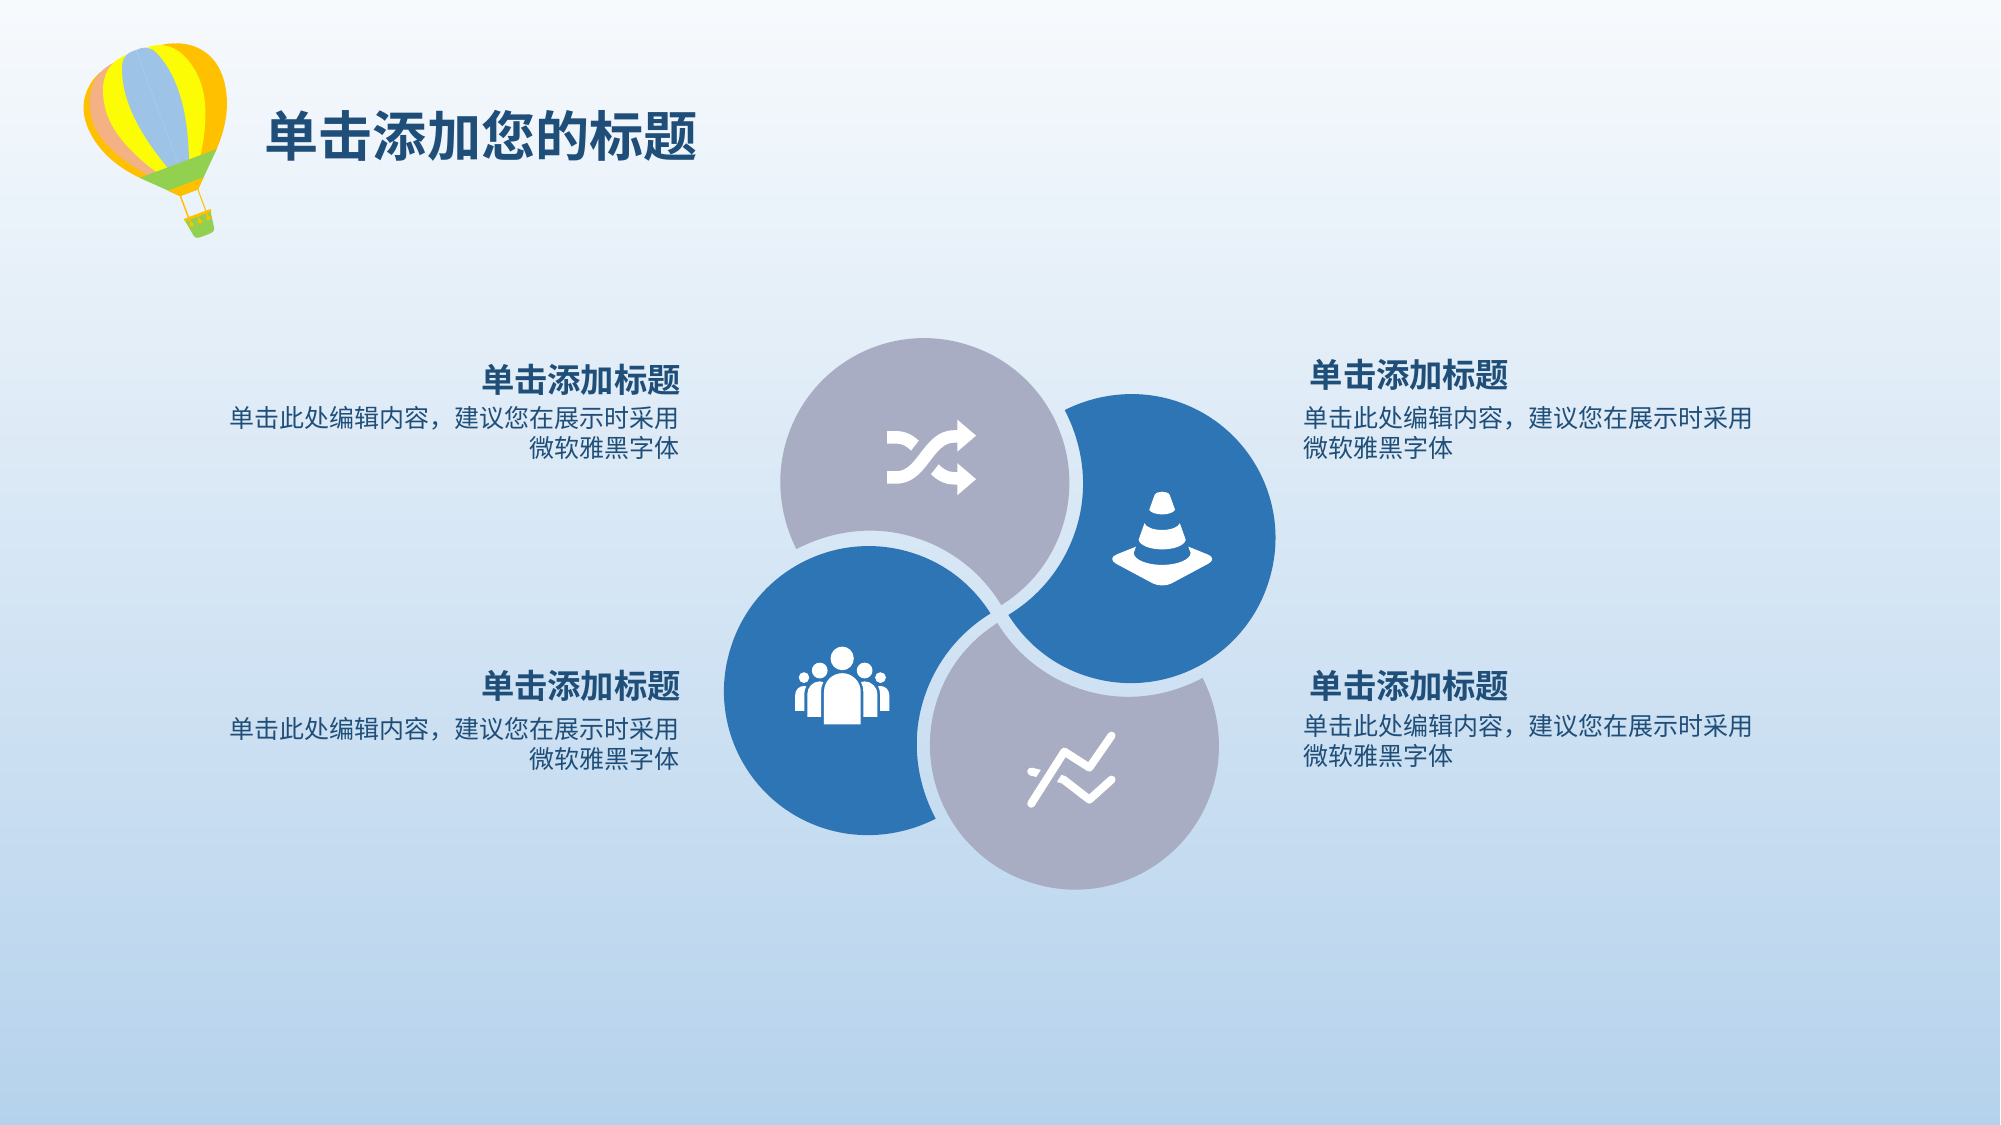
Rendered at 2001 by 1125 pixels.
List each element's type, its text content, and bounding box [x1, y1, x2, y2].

text_box 单击此处编辑内容，建议您在展示时采用微软雅黑字体 [1303, 710, 1778, 771]
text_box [87, 38, 252, 242]
text_box [780, 338, 1070, 606]
text_box 单击添加标题 [1294, 346, 1771, 403]
text_box [887, 419, 977, 484]
text_box 单击添加标题 [1294, 657, 1771, 713]
text_box 单击添加您的标题 [252, 95, 856, 175]
text_box [856, 662, 873, 679]
text_box [1138, 523, 1186, 550]
text_box [798, 672, 810, 684]
text_box [1008, 394, 1276, 684]
text_box [823, 673, 861, 725]
text_box [795, 685, 807, 711]
text_box [930, 463, 977, 496]
text_box 单击添加标题 [217, 657, 696, 714]
text_box [861, 681, 878, 717]
text_box [929, 622, 1219, 890]
text_box [878, 685, 890, 711]
text_box 单击此处编辑内容，建议您在展示时采用微软雅黑字体 [1303, 402, 1778, 463]
text_box [723, 546, 991, 836]
text_box 单击此处编辑内容，建议您在展示时采用微软雅黑字体 [205, 402, 680, 463]
text_box [1149, 491, 1176, 515]
text_box 单击此处编辑内容，建议您在展示时采用微软雅黑字体 [205, 713, 680, 774]
text_box [830, 646, 854, 671]
text_box [1112, 546, 1213, 586]
text_box 单击添加标题 [288, 357, 696, 401]
text_box [811, 662, 828, 679]
text_box [1027, 731, 1116, 808]
text_box [807, 681, 824, 717]
text_box [875, 672, 886, 684]
